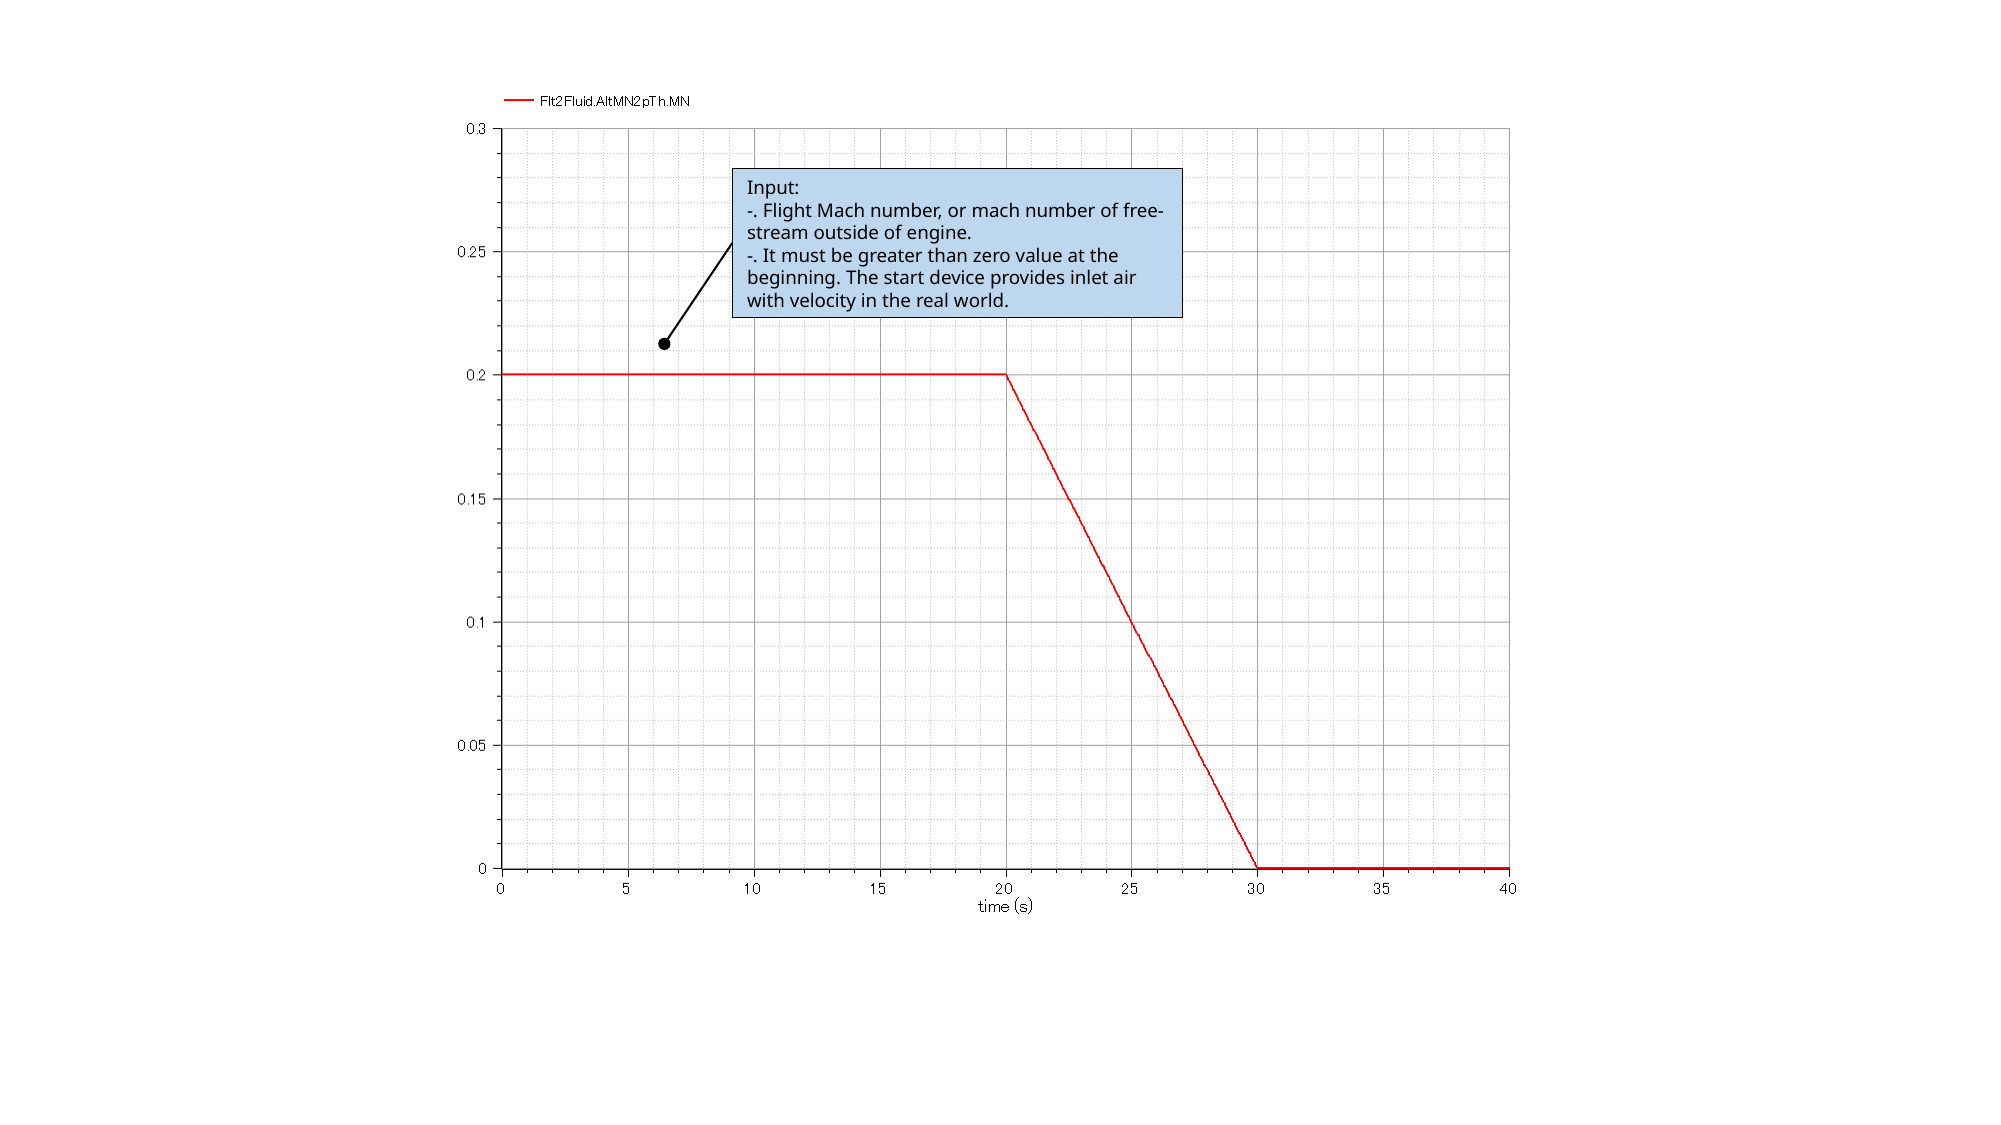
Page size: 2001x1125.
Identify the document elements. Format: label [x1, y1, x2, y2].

picture [455, 80, 1527, 919]
text_box [664, 242, 733, 344]
